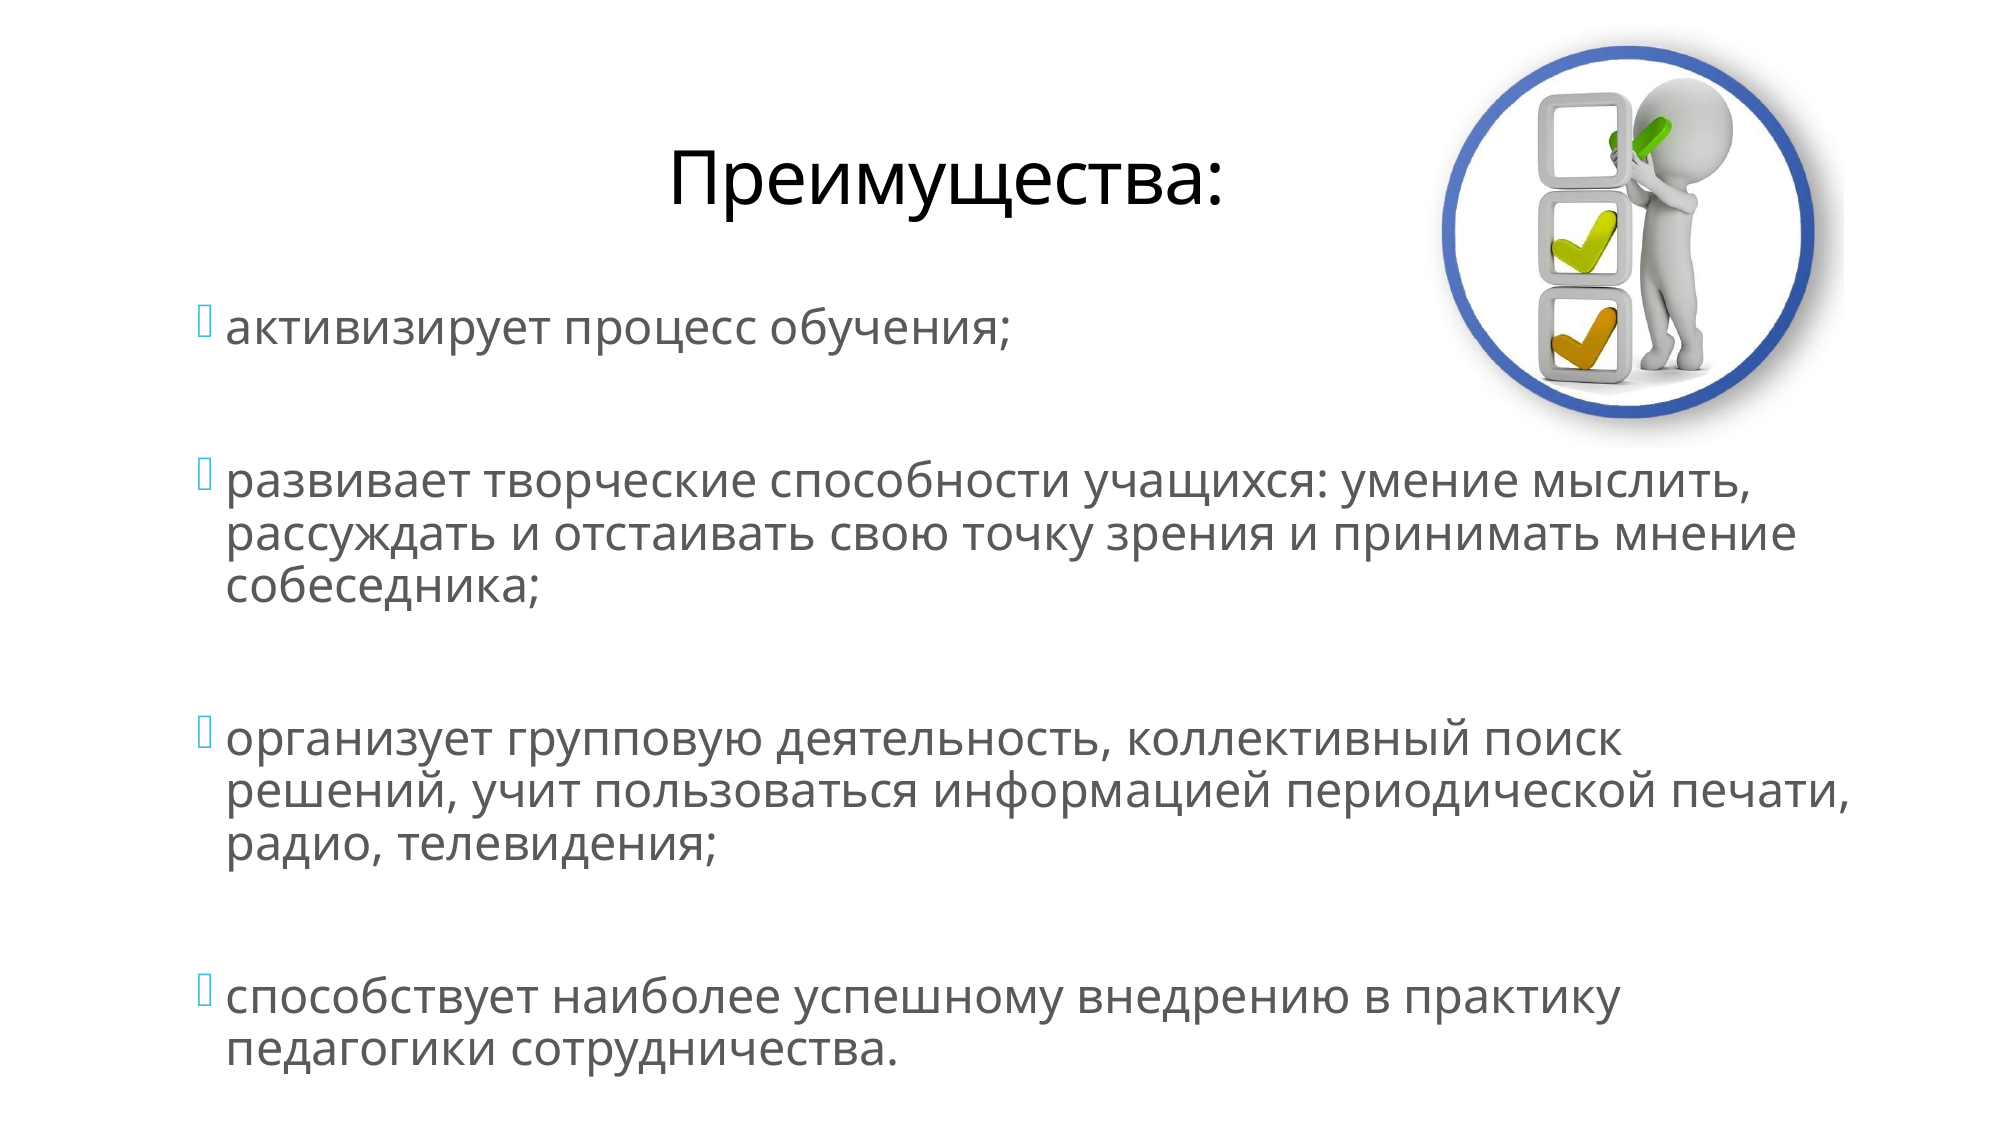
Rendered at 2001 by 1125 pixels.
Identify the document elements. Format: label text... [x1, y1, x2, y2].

picture [1411, 16, 1844, 449]
title Преимущества: [206, 97, 1411, 264]
list активизирует процесс обучения; развивает творческие способности учащихся: умение мыслить, рассуждать и отстаивать свою точку зрения и принимать мнение собеседника; организует групповую деятельность, коллективный поиск решений, учит пользоваться информацией периодической печати, радио, телевидения; способствует наиболее успешному внедрению в практику педагогики сотрудничества. [181, 295, 1881, 1085]
